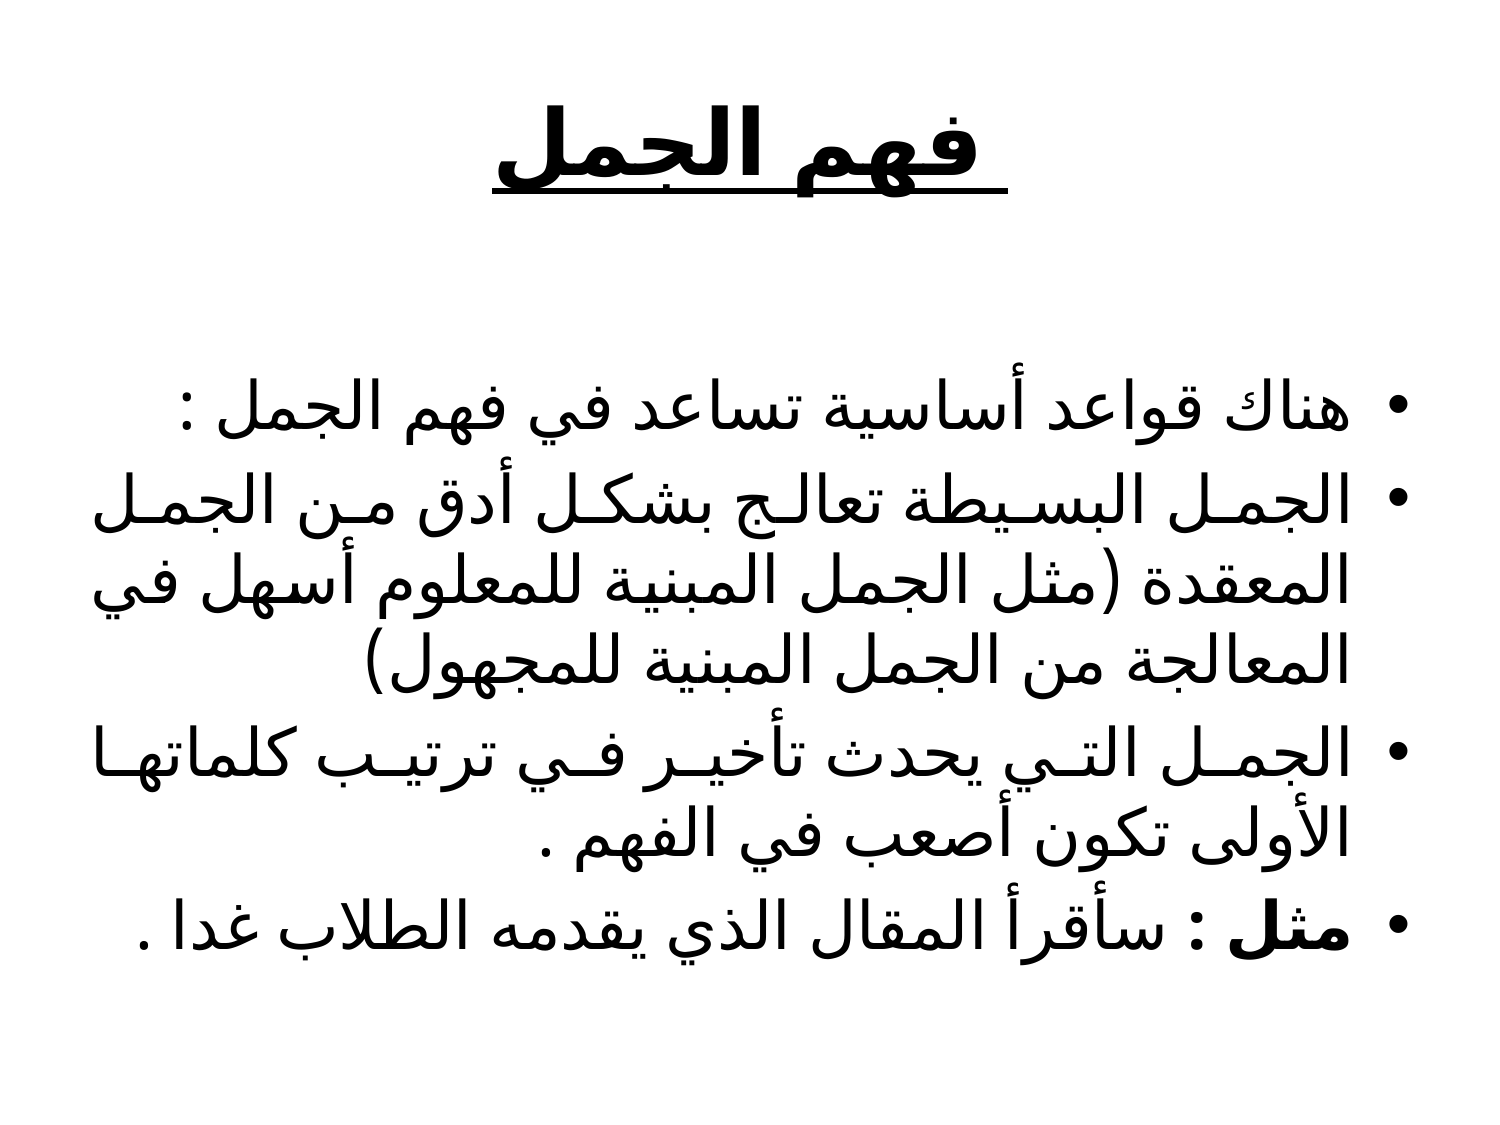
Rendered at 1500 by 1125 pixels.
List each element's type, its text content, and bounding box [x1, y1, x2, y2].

title فهم الجمل [75, 45, 1425, 233]
list هناك قواعد أساسية تساعد في فهم الجمل : الجمل البسيطة تعالج بشكل أدق من الجمل المعقدة (مثل الجمل المبنية للمعلوم أسهل في المعالجة من الجمل المبنية للمجهول) الجمل التي يحدث تأخير في ترتيب كلماتها الأولى تكون أصعب في الفهم . مثل : سأقرأ المقال الذي يقدمه الطلاب غدا . [75, 262, 1425, 1005]
